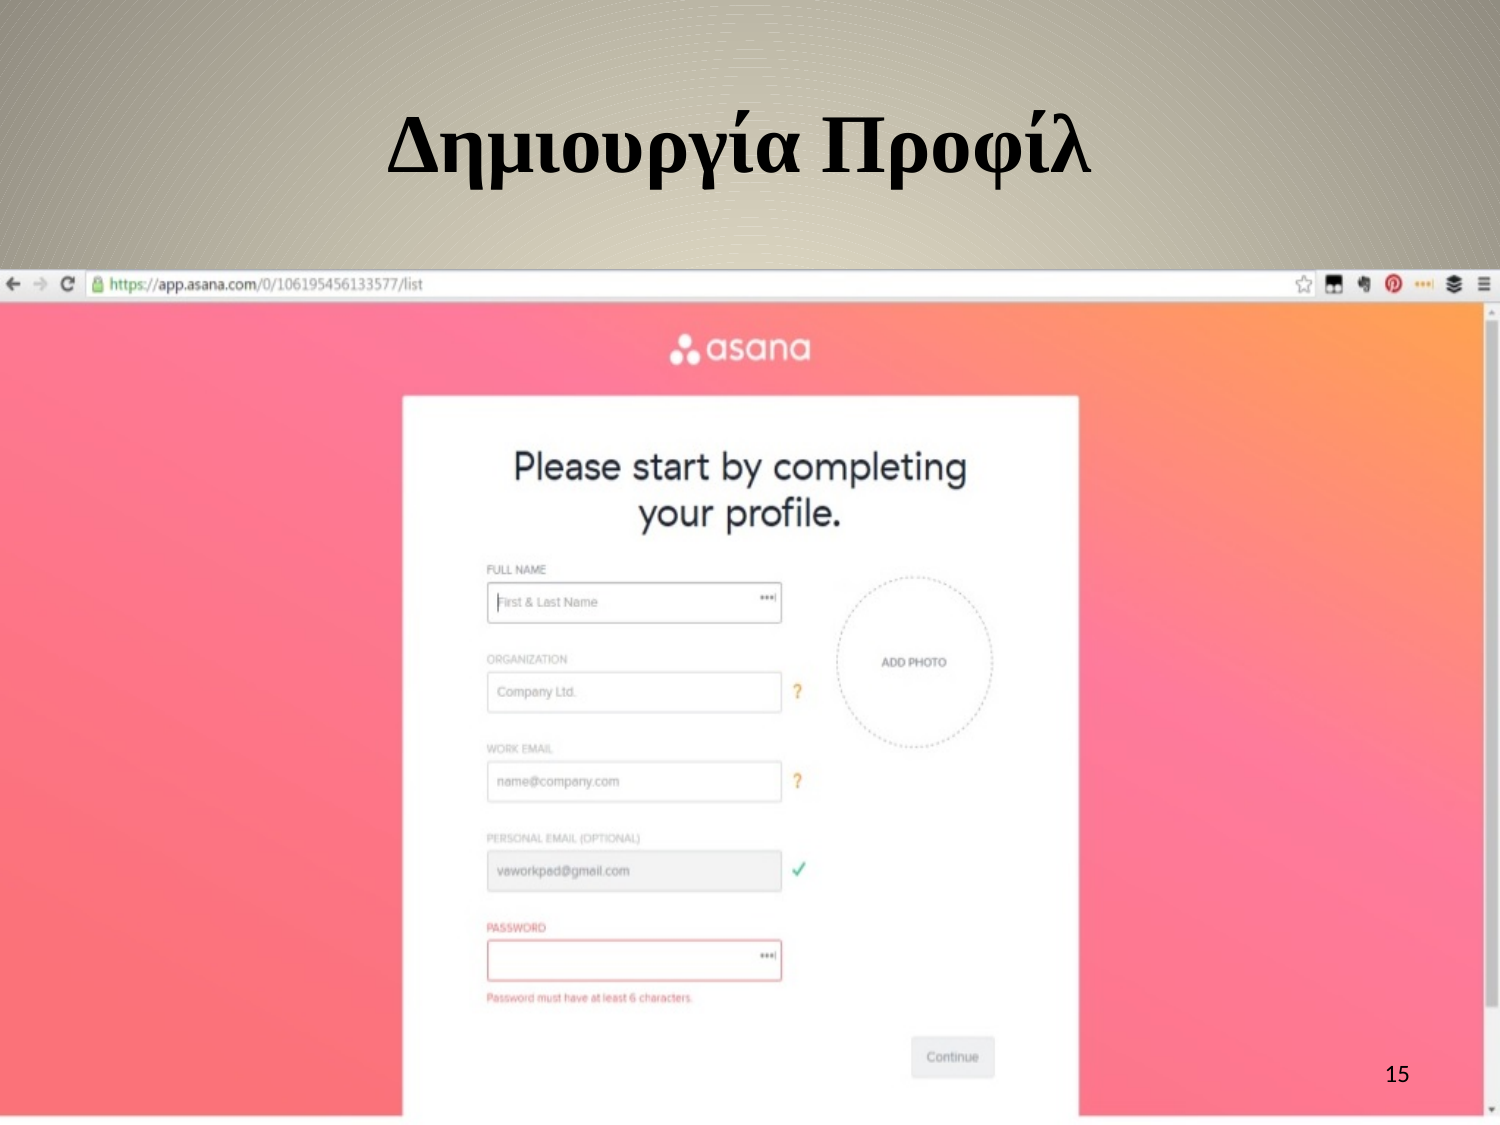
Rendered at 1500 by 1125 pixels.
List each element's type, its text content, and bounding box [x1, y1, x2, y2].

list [0, 268, 1500, 1125]
title Δημιουργία Προφίλ [75, 45, 1425, 233]
